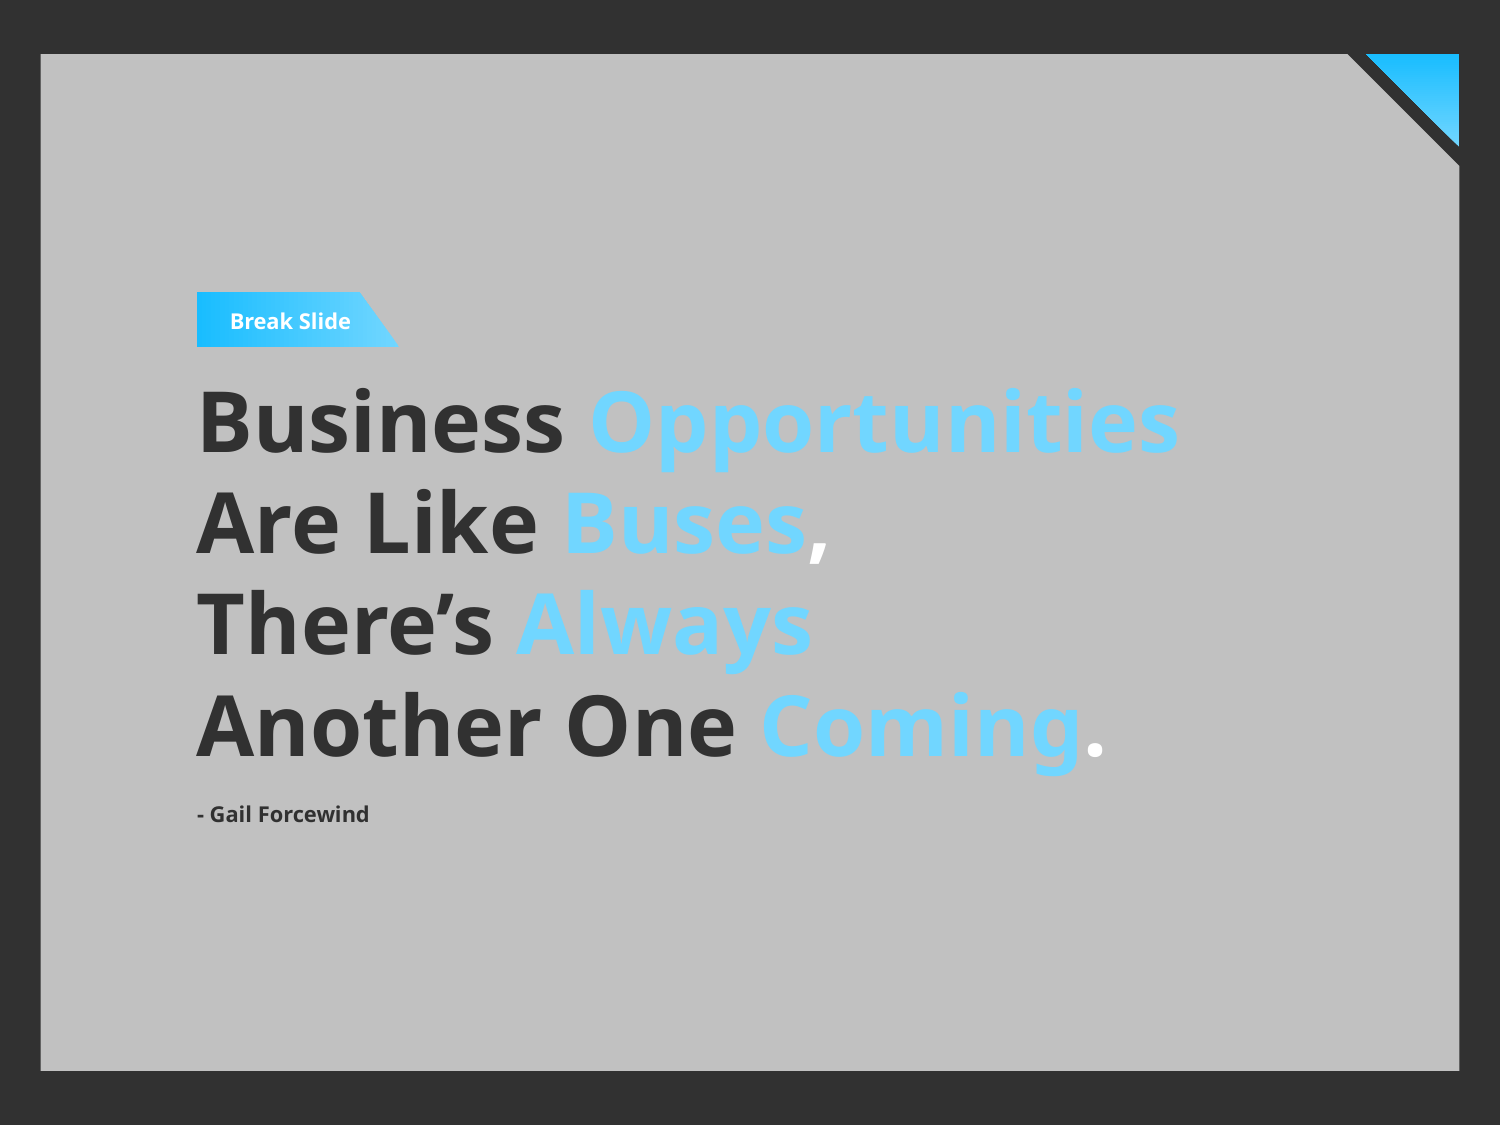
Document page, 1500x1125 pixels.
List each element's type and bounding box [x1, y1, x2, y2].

picture [40, 54, 1460, 1071]
